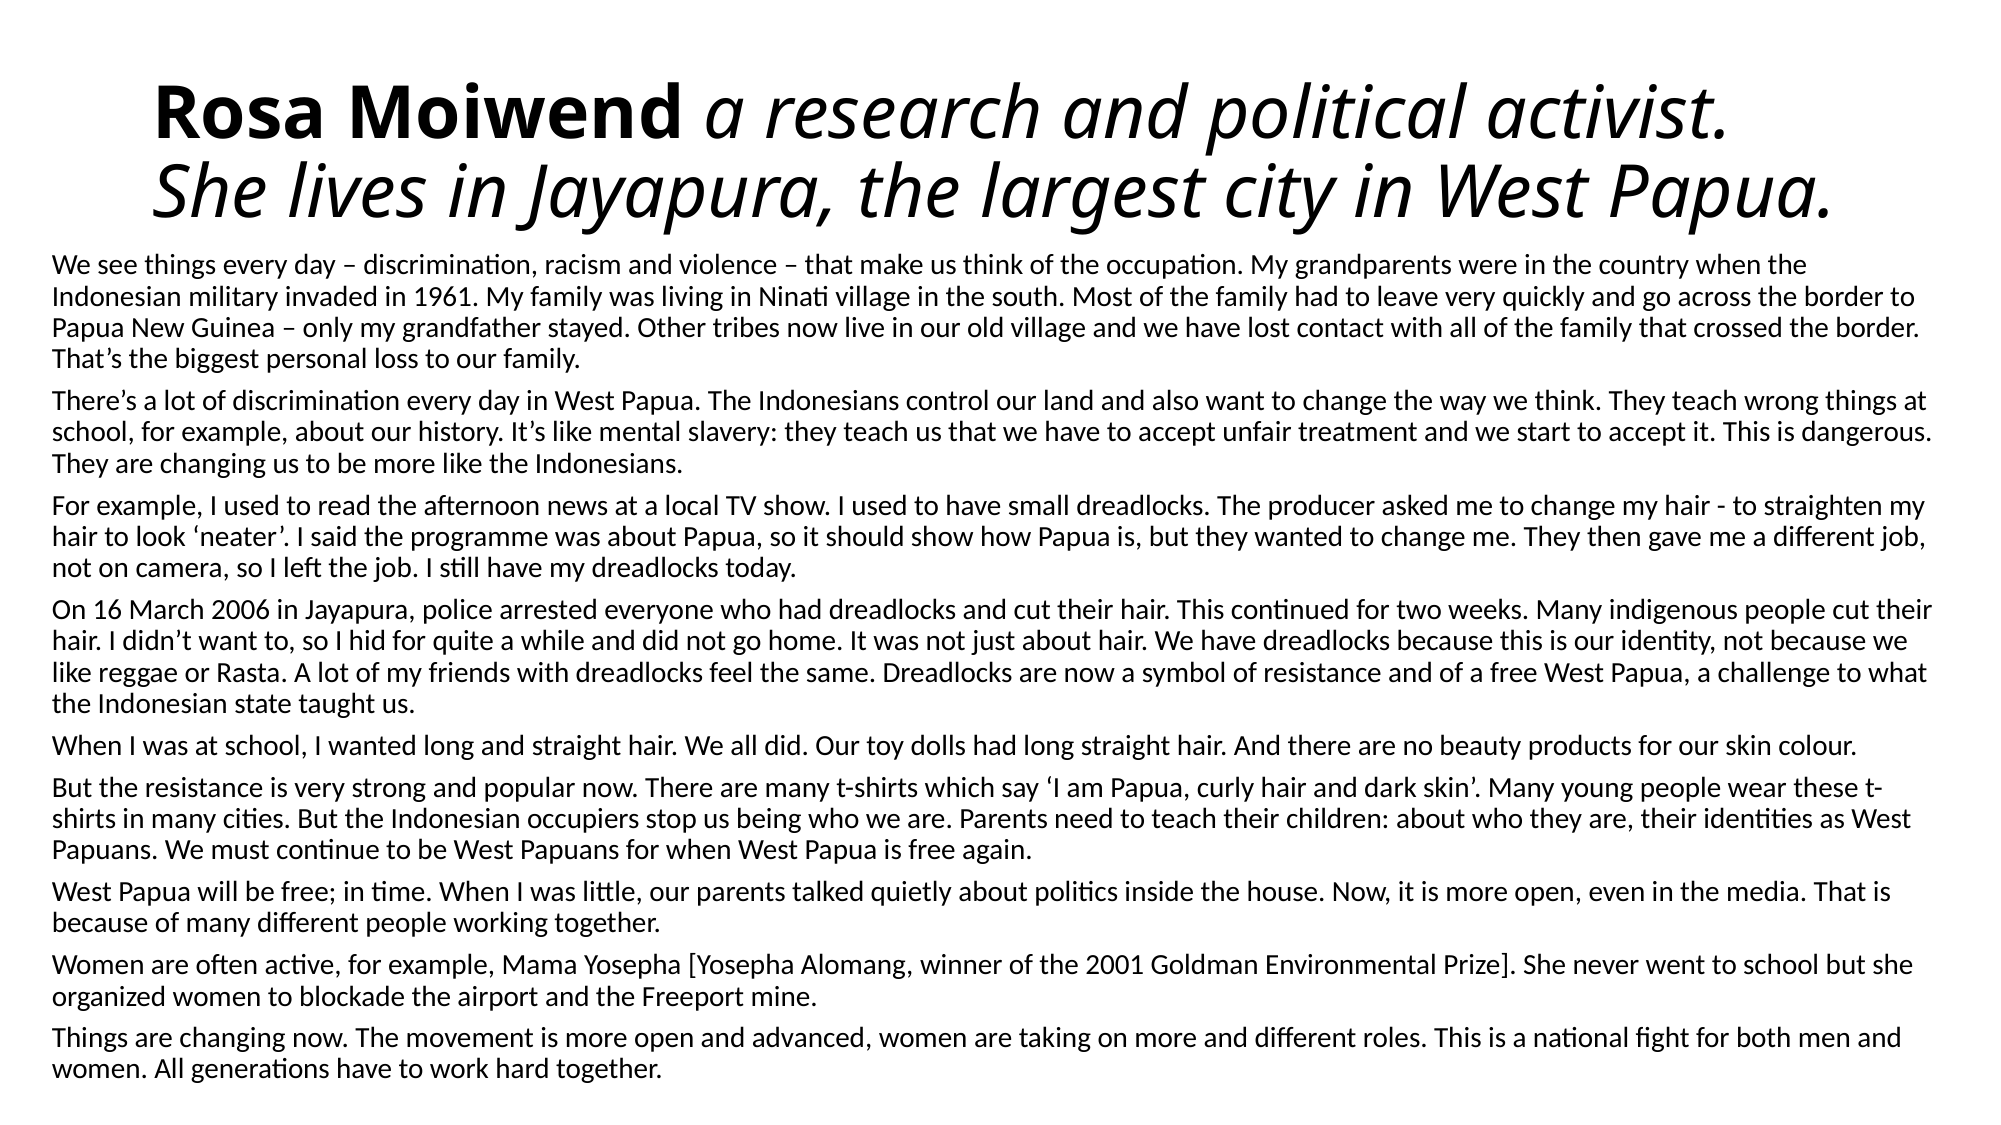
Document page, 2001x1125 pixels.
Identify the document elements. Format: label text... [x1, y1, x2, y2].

title Rosa Moiwend a research and political activist. She lives in Jayapura, the largest city in West Papua. [137, 59, 1863, 242]
list We see things every day – discrimination, racism and violence – that make us think of the occupation. My grandparents were in the country when the Indonesian military invaded in 1961. My family was living in Ninati village in the south. Most of the family had to leave very quickly and go across the border to Papua New Guinea – only my grandfather stayed. Other tribes now live in our old village and we have lost contact with all of the family that crossed the border. That’s the biggest personal loss to our family. There’s a lot of discrimination every day in West Papua. The Indonesians control our land and also want to change the way we think. They teach wrong things at school, for example, about our history. It’s like mental slavery: they teach us that we have to accept unfair treatment and we start to accept it. This is dangerous. They are changing us to be more like the Indonesians. For example, I used to read the afternoon news at a local TV show. I used to have small dreadlocks. The producer asked me to change my hair - to straighten my hair to look ‘neater’. I said the programme was about Papua, so it should show how Papua is, but they wanted to change me. They then gave me a different job, not on camera, so I left the job. I still have my dreadlocks today. On 16 March 2006 in Jayapura, police arrested everyone who had dreadlocks and cut their hair. This continued for two weeks. Many indigenous people cut their hair. I didn’t want to, so I hid for quite a while and did not go home. It was not just about hair. We have dreadlocks because this is our identity, not because we like reggae or Rasta. A lot of my friends with dreadlocks feel the same. Dreadlocks are now a symbol of resistance and of a free West Papua, a challenge to what the Indonesian state taught us. When I was at school, I wanted long and straight hair. We all did. Our toy dolls had long straight hair. And there are no beauty products for our skin colour. But the resistance is very strong and popular now. There are many t-shirts which say ‘I am Papua, curly hair and dark skin’. Many young people wear these t-shirts in many cities. But the Indonesian occupiers stop us being who we are. Parents need to teach their children: about who they are, their identities as West Papuans. We must continue to be West Papuans for when West Papua is free again. West Papua will be free; in time. When I was little, our parents talked quietly about politics inside the house. Now, it is more open, even in the media. That is because of many different people working together. Women are often active, for example, Mama Yosepha [Yosepha Alomang, winner of the 2001 Goldman Environmental Prize]. She never went to school but she organized women to blockade the airport and the Freeport mine. Things are changing now. The movement is more open and advanced, women are taking on more and different roles. This is a national fight for both men and women. All generations have to work hard together. [36, 242, 1958, 1103]
